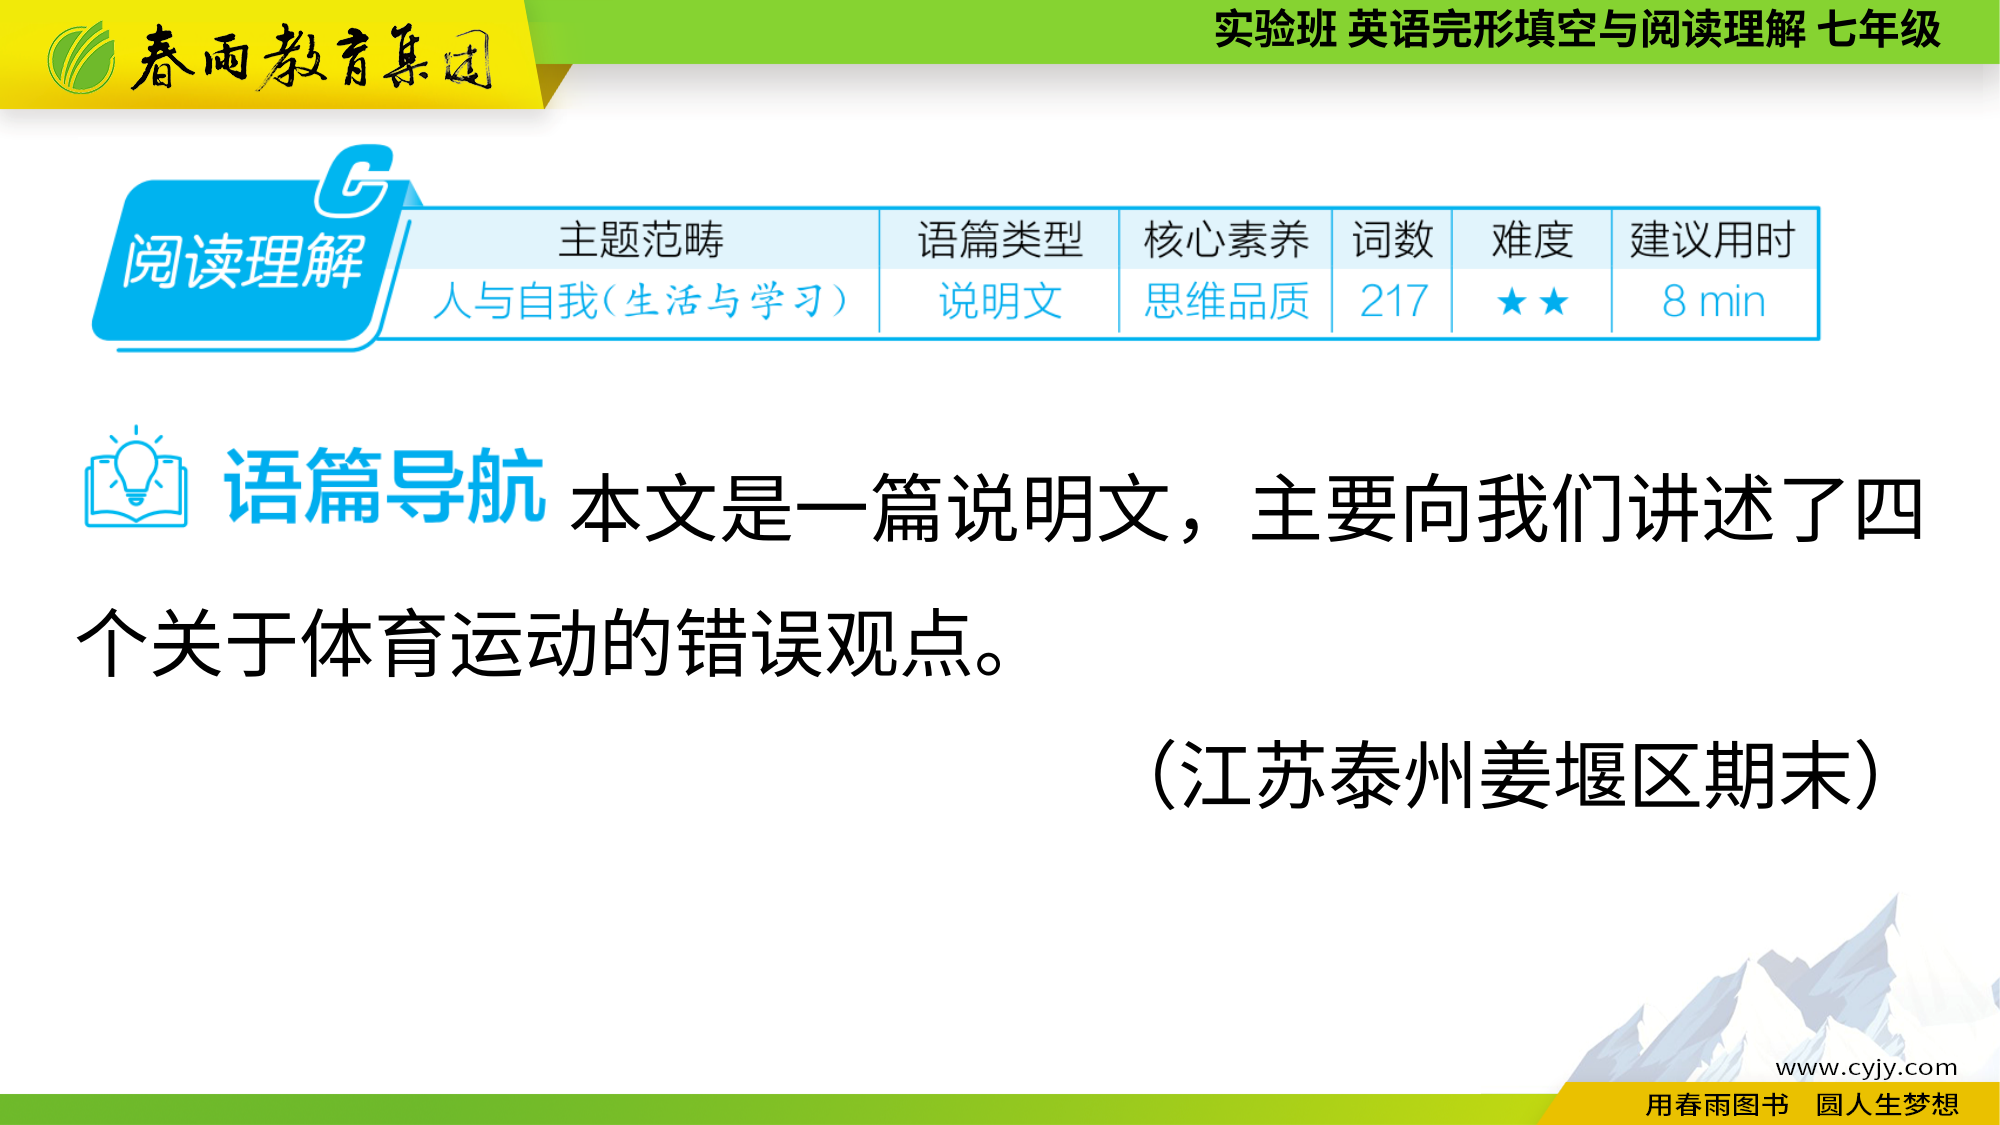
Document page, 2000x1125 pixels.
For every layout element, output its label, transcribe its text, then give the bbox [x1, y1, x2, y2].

picture [0, 0, 2000, 1125]
text_box 本文是一篇说明文，主要向我们讲述了四个关于体育运动的错误观点。 [59, 408, 1944, 694]
text_box （江苏泰州姜堰区期末） [1035, 676, 1944, 827]
